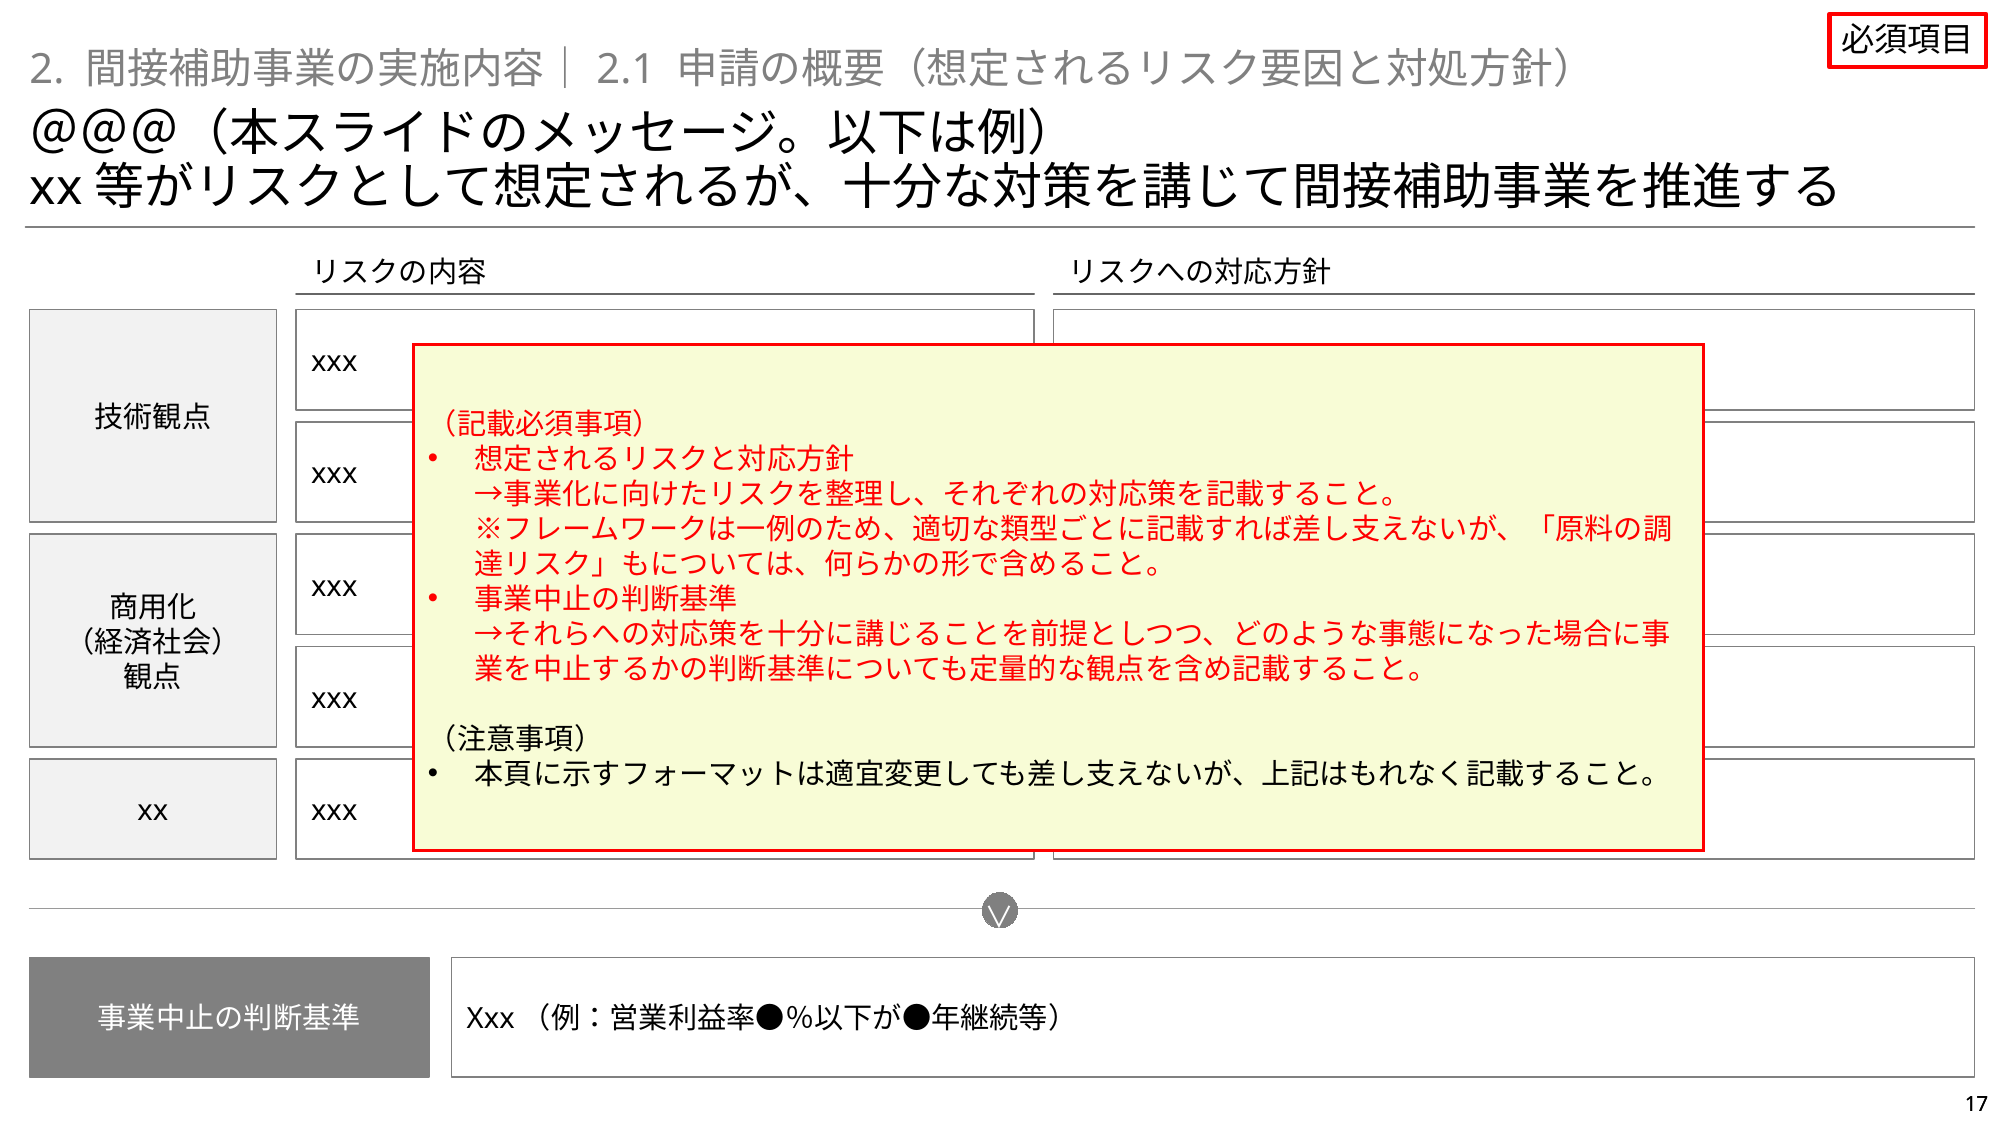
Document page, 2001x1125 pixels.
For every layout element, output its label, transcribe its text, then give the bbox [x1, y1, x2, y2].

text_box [1053, 246, 1975, 295]
text_box ＞ [982, 909, 1018, 928]
text_box xxx [1052, 308, 1976, 411]
text_box Xxx（例：営業利益率●％以下が●年継続等） [450, 956, 1976, 1078]
text_box xxx [294, 420, 412, 524]
text_box 事業中止の判断基準 [28, 956, 431, 1078]
text_box xxx [294, 757, 1036, 861]
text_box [295, 246, 1035, 295]
text_box xxx [1705, 645, 1976, 748]
text_box xxx [1705, 533, 1976, 636]
text_box xxx [294, 308, 1036, 411]
text_box （記載必須事項） 想定されるリスクと対応方針 →事業化に向けたリスクを整理し、それぞれの対応策を記載すること。 ※フレームワークは一例のため、適切な類型ごとに記載すれば差し支えないが、「原料の調達リスク」もについては、何らかの形で含めること。 事業中止の判断基準 →それらへの対応策を十分に講じることを前提としつつ、どのような事態になった場合に事業を中止するかの判断基準についても定量的な観点を含め記載すること。 （注意事項） 本頁に示すフォーマットは適宜変更しても差し支えないが、上記はもれなく記載すること。 [412, 343, 1705, 852]
text_box ＠＠＠（本スライドのメッセージ。以下は例） xx等がリスクとして想定されるが、十分な対策を講じて間接補助事業を推進する [29, 107, 1875, 216]
text_box 商用化 （経済社会） 観点 [28, 533, 278, 748]
text_box 2. 間接補助事業の実施内容｜2.1 申請の概要（想定されるリスク要因と対処方針） [29, 47, 1802, 94]
text_box ＞ [982, 892, 1018, 907]
text_box 必須項目 [1829, 13, 1986, 68]
text_box xxx [294, 533, 412, 636]
text_box xxx [1705, 420, 1976, 524]
text_box xxx [1052, 757, 1976, 861]
text_box xxx [294, 645, 412, 748]
text_box xx [28, 757, 278, 861]
text_box 技術観点 [28, 308, 278, 524]
